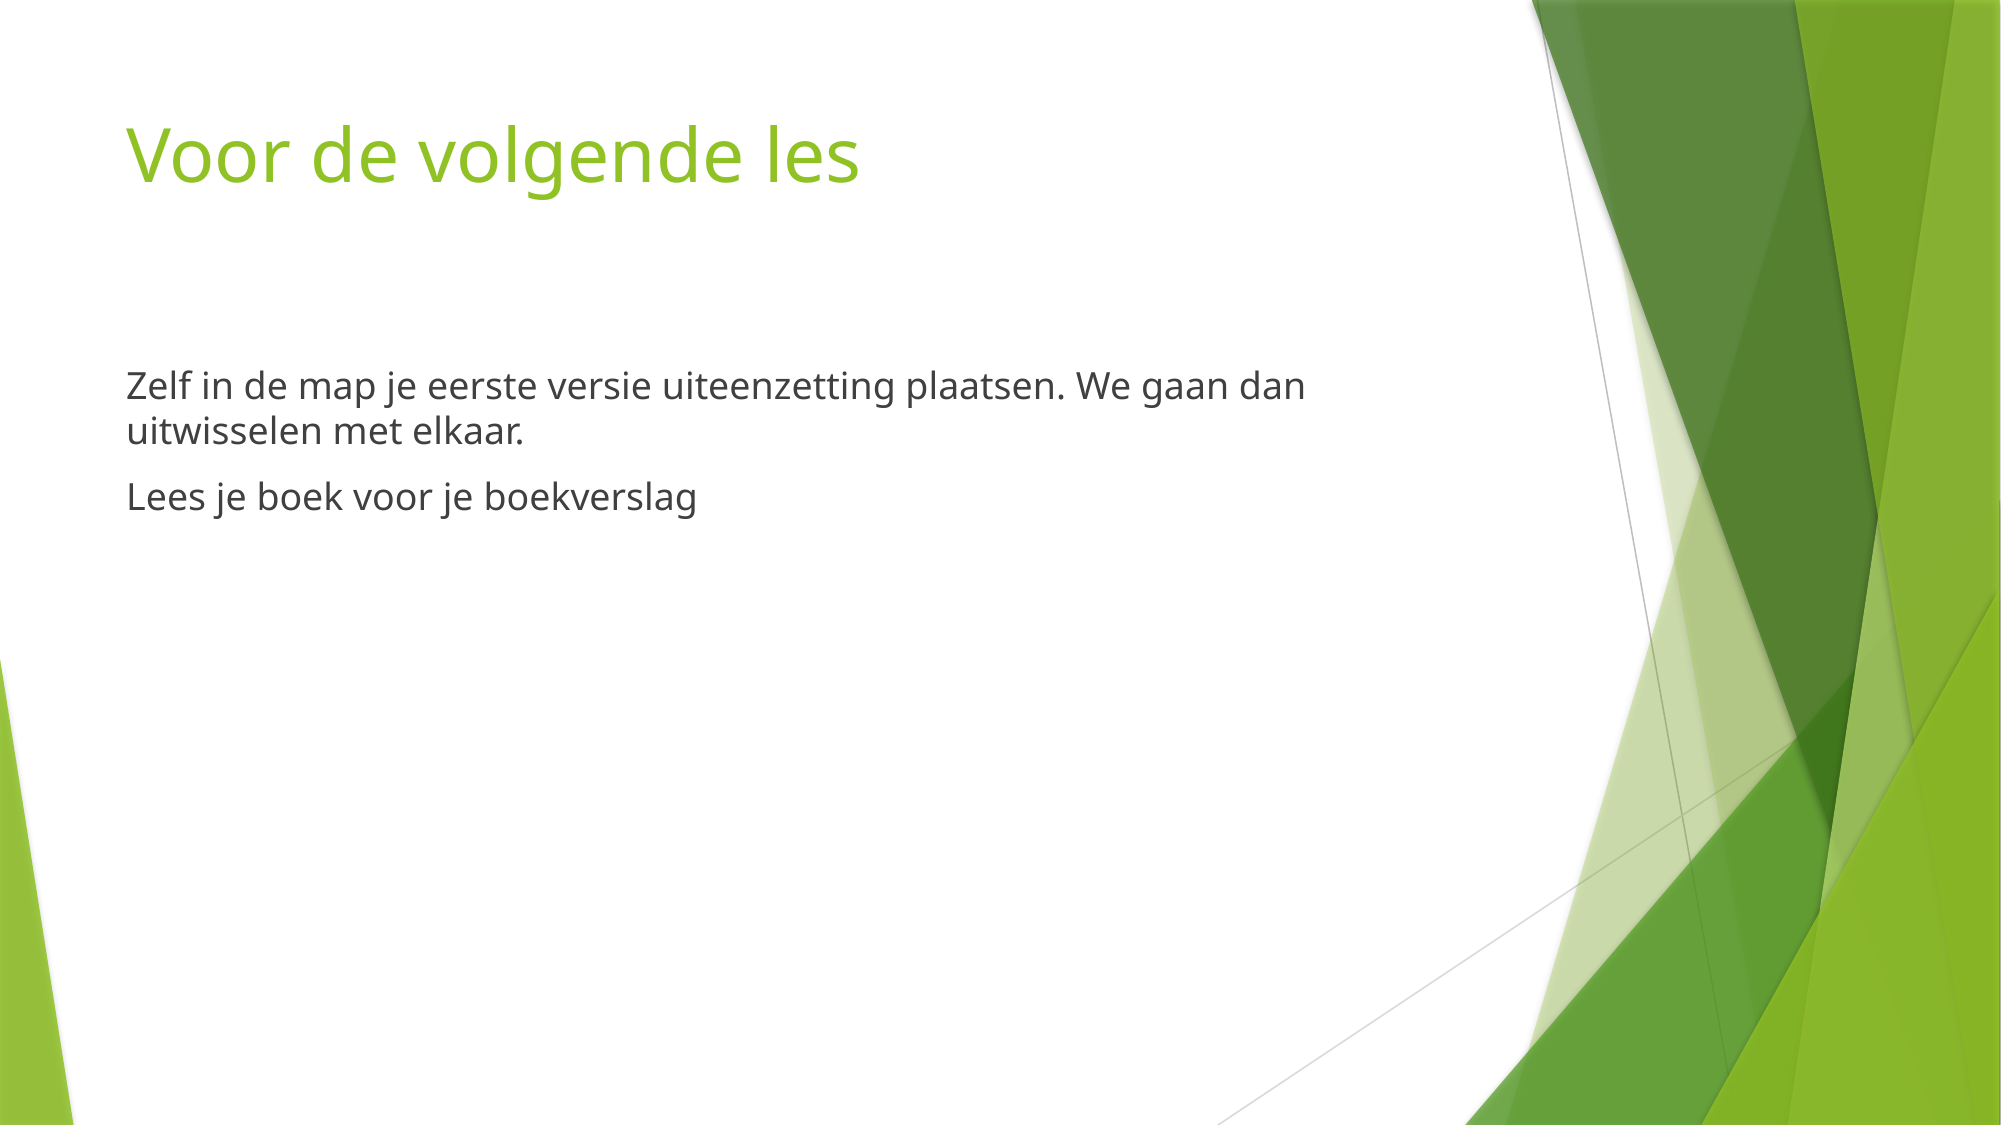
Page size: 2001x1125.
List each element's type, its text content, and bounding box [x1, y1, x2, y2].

title Voor de volgende les [111, 99, 1522, 317]
list Zelf in de map je eerste versie uiteenzetting plaatsen. We gaan dan uitwisselen met elkaar. Lees je boek voor je boekverslag [111, 354, 1522, 992]
